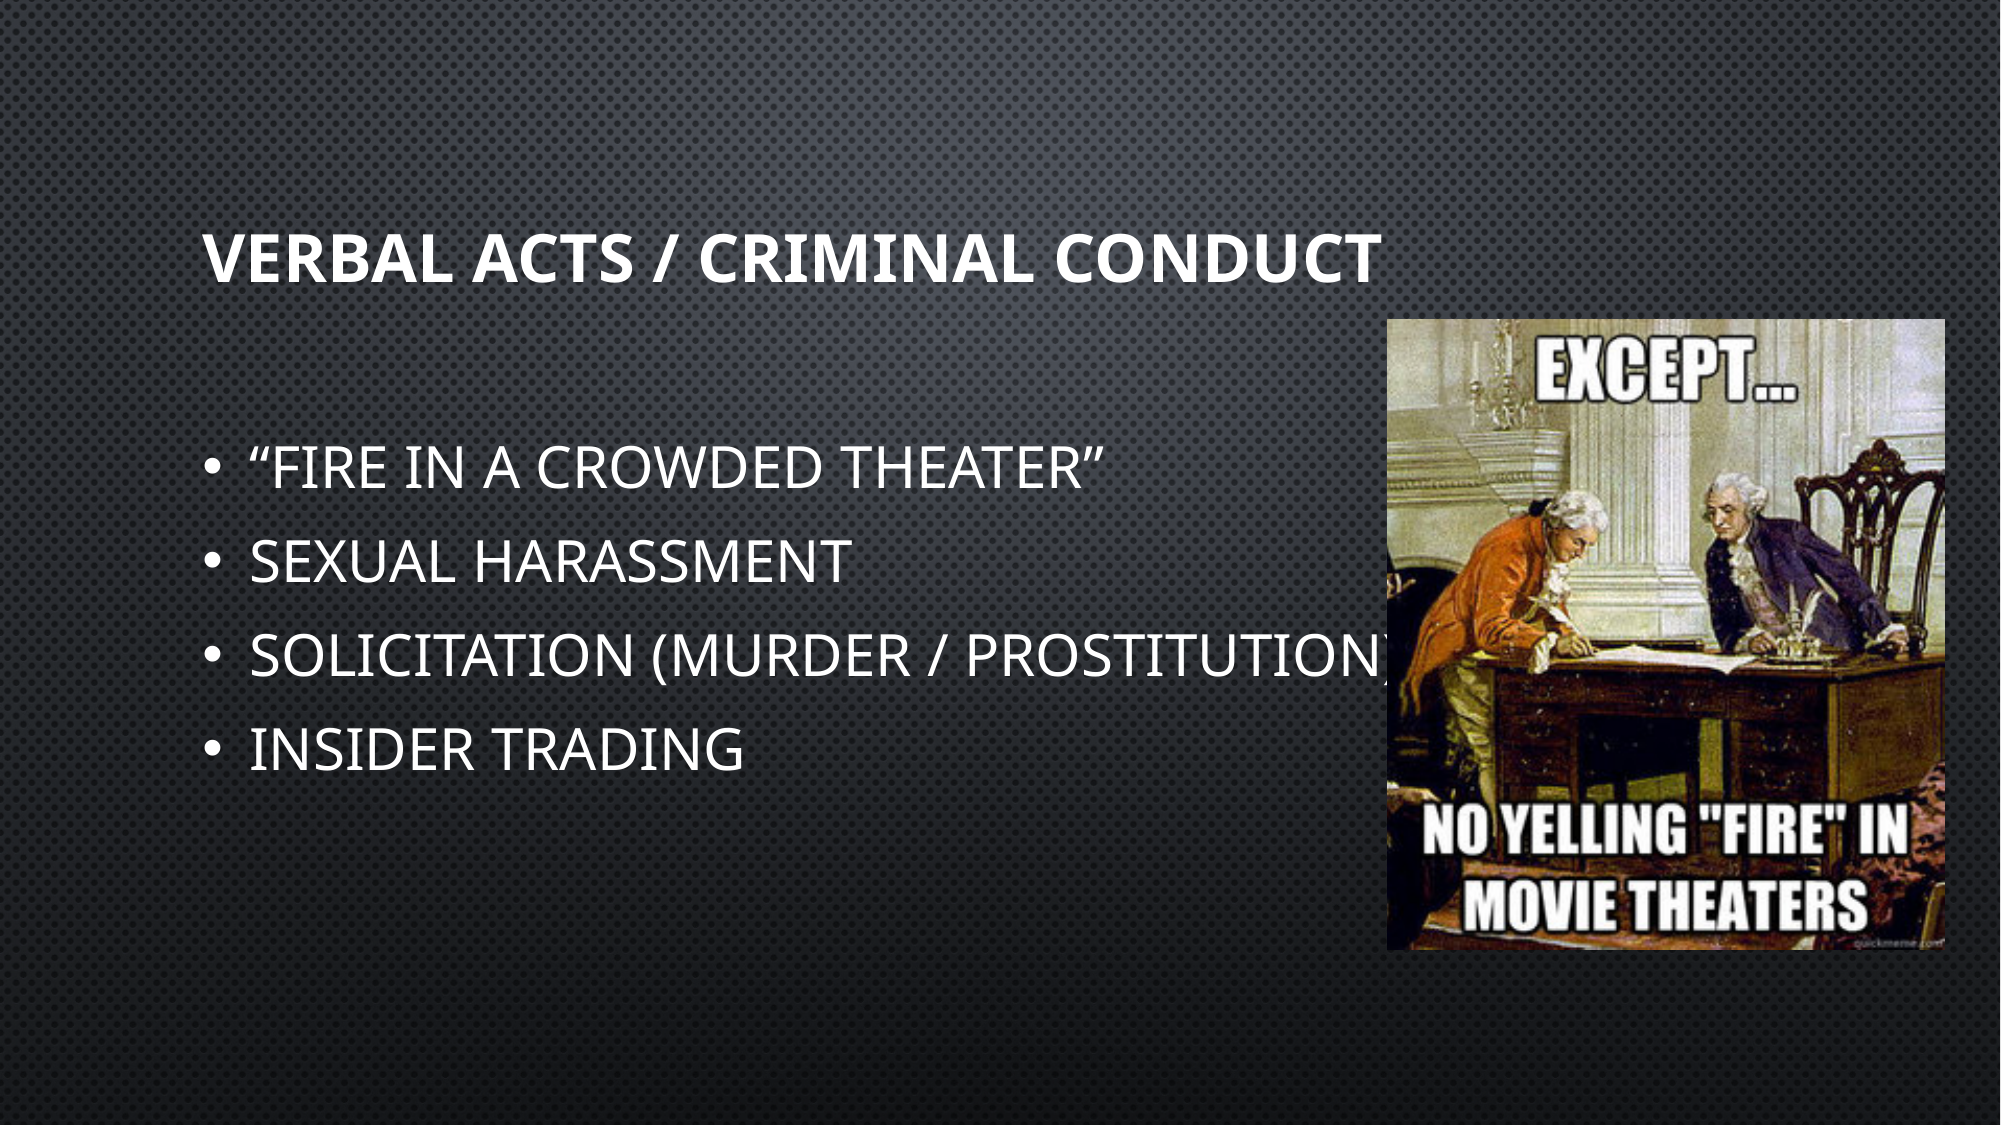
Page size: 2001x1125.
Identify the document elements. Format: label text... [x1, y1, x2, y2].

list “Fire in a crowded theater” Sexual harassment Solicitation (murder / prostitution) Insider trading [187, 262, 1813, 950]
picture [1387, 319, 1946, 951]
title Verbal Acts / Criminal Conduct [187, 99, 1813, 262]
